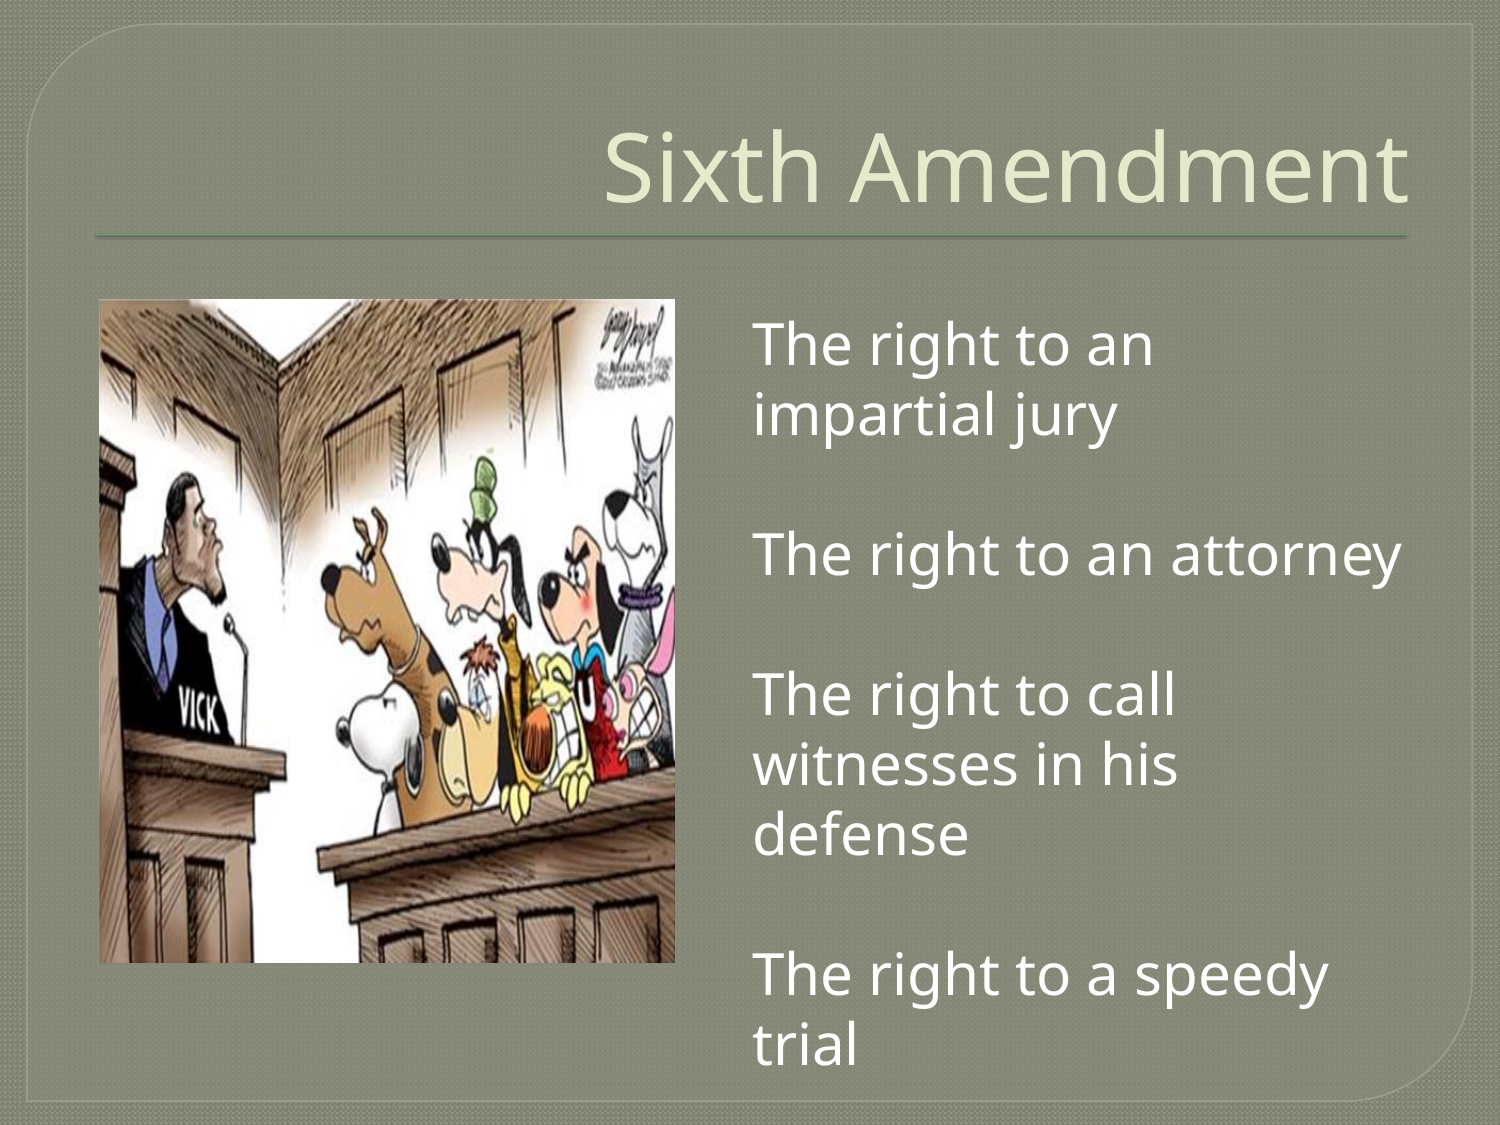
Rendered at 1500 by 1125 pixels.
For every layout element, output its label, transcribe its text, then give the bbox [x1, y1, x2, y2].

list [99, 299, 676, 963]
text_box The right to an impartial jury The right to an attorney The right to call witnesses in his defense The right to a speedy trial [737, 299, 1425, 1125]
title Sixth Amendment [75, 41, 1425, 230]
